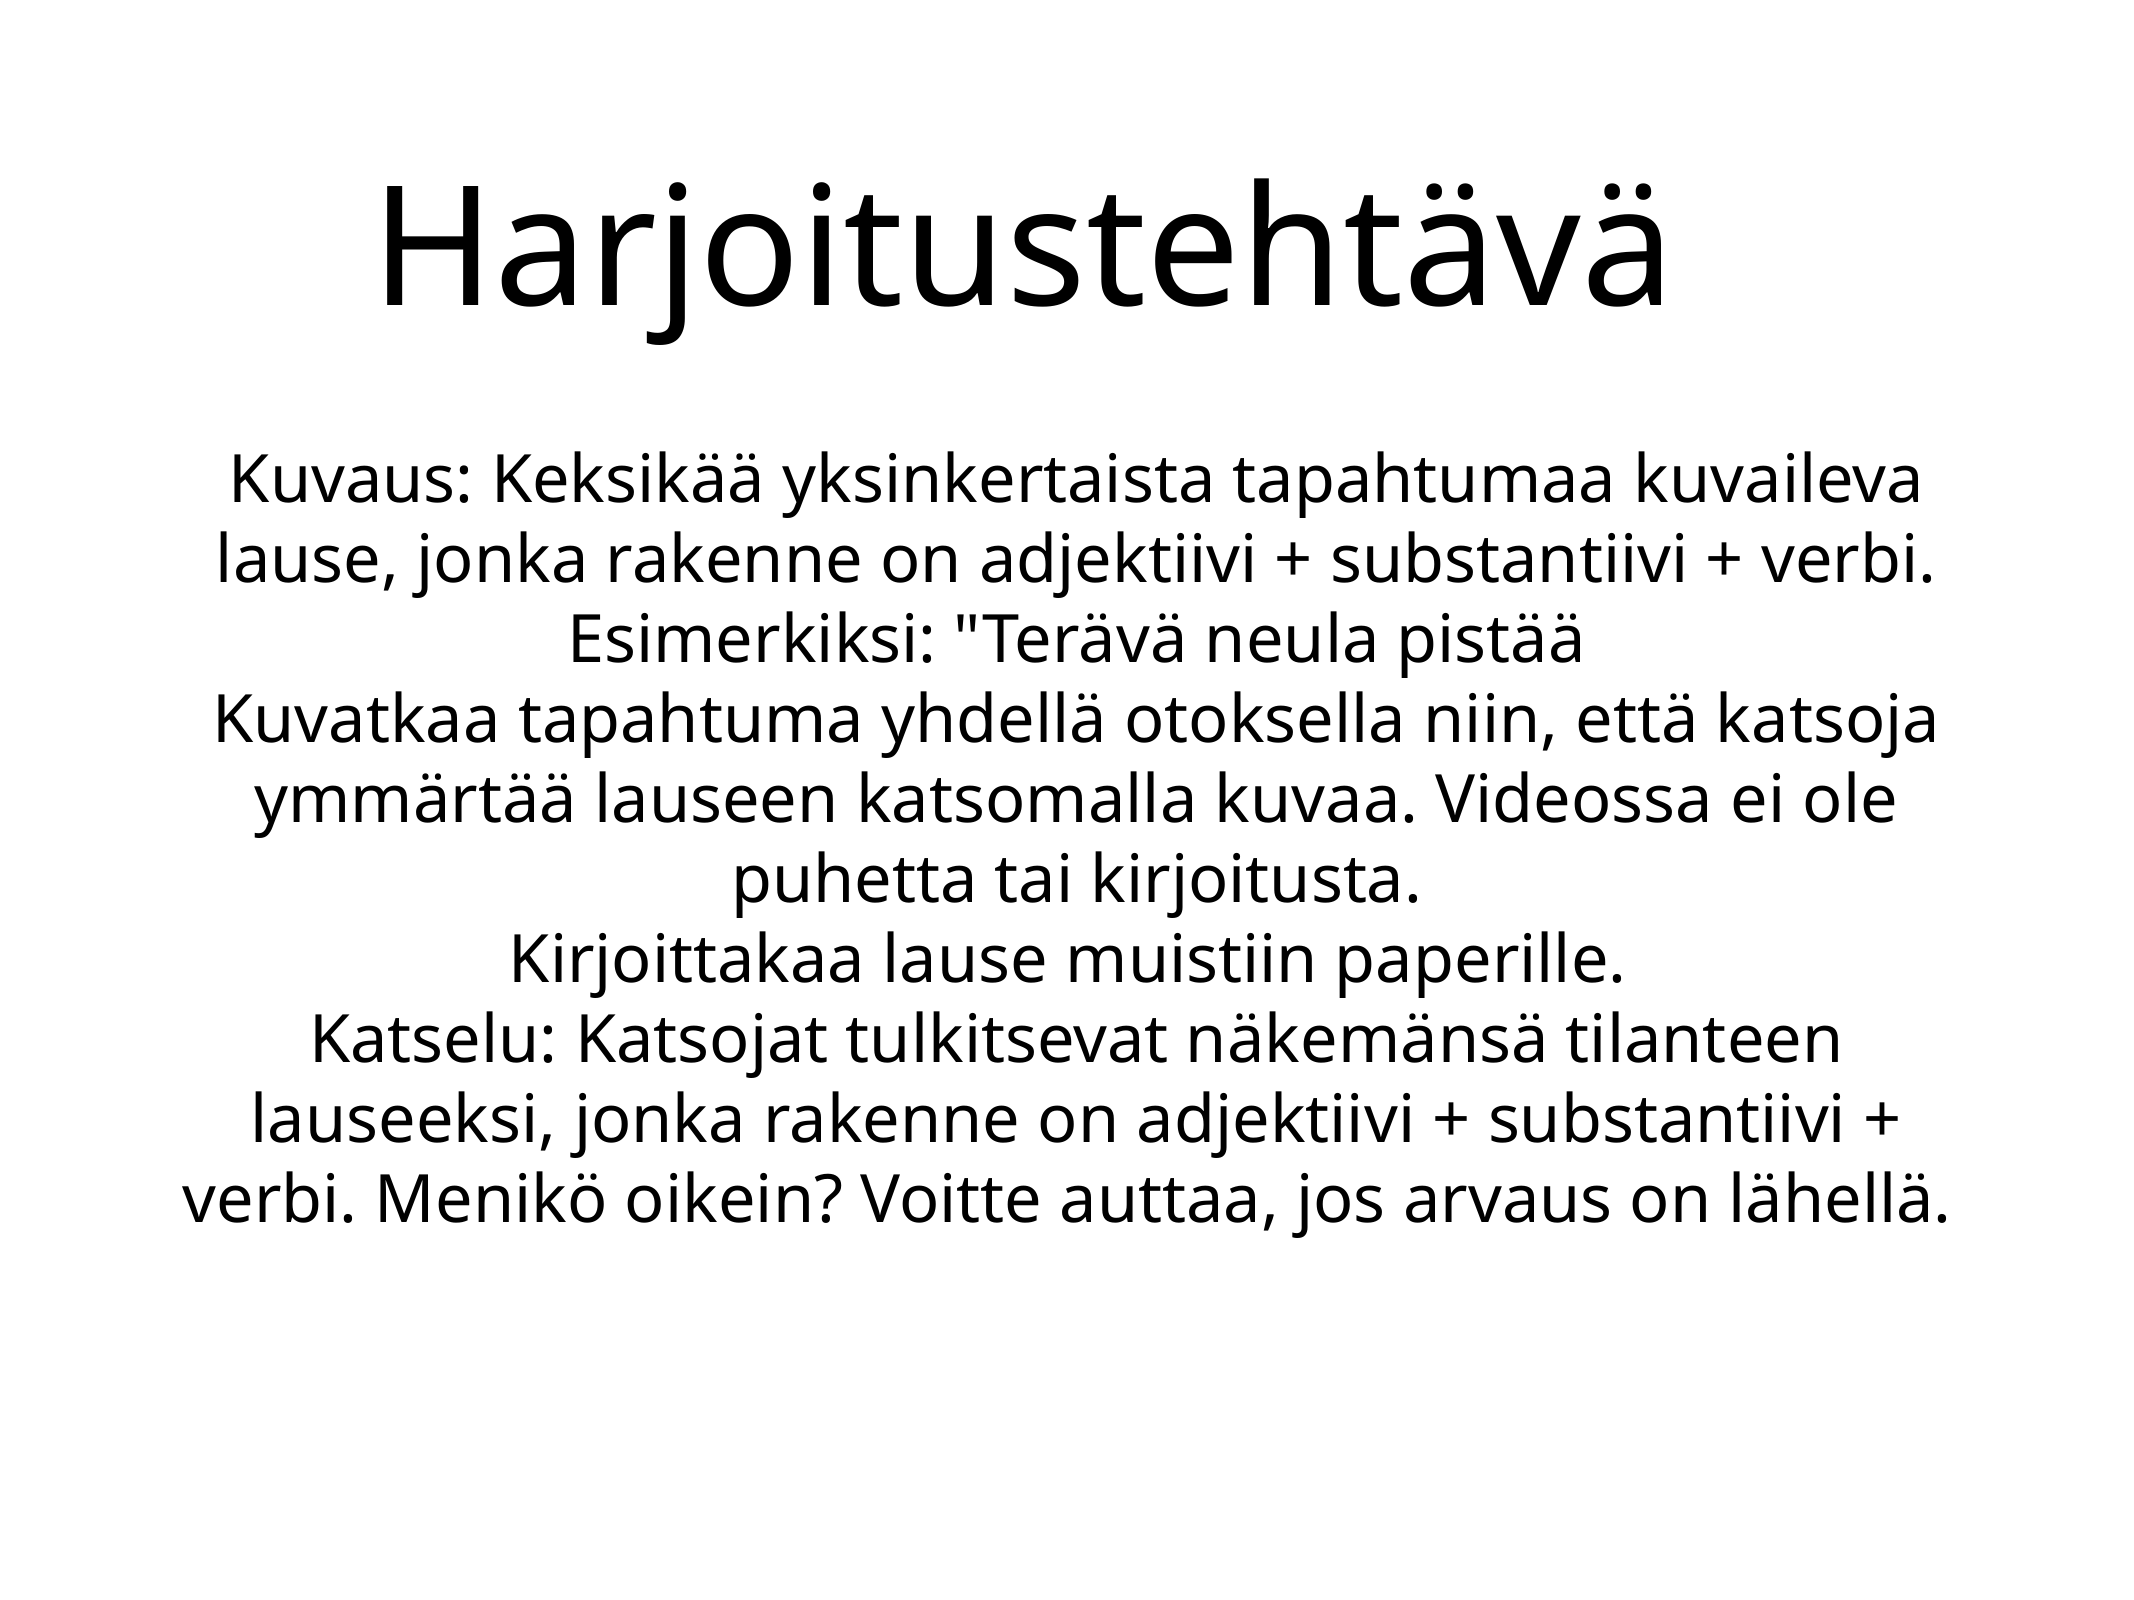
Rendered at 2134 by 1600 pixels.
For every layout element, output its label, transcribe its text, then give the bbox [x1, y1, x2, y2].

subtitle Kuvaus: Keksikää yksinkertaista tapahtumaa kuvaileva lause, jonka rakenne on adjektiivi + substantiivi + verbi. Esimerkiksi: "Terävä neula pistää Kuvatkaa tapahtuma yhdellä otoksella niin, että katsoja ymmärtää lauseen katsomalla kuvaa. Videossa ei ole puhetta tai kirjoitusta. Kirjoittakaa lause muistiin paperille. Katselu: Katsojat tulkitsevat näkemänsä tilanteen lauseeksi, jonka rakenne on adjektiivi + substantiivi + verbi. Menikö oikein? Voitte auttaa, jos arvaus on lähellä. [173, 427, 1982, 1532]
title Harjoitustehtävä [140, 122, 1908, 348]
